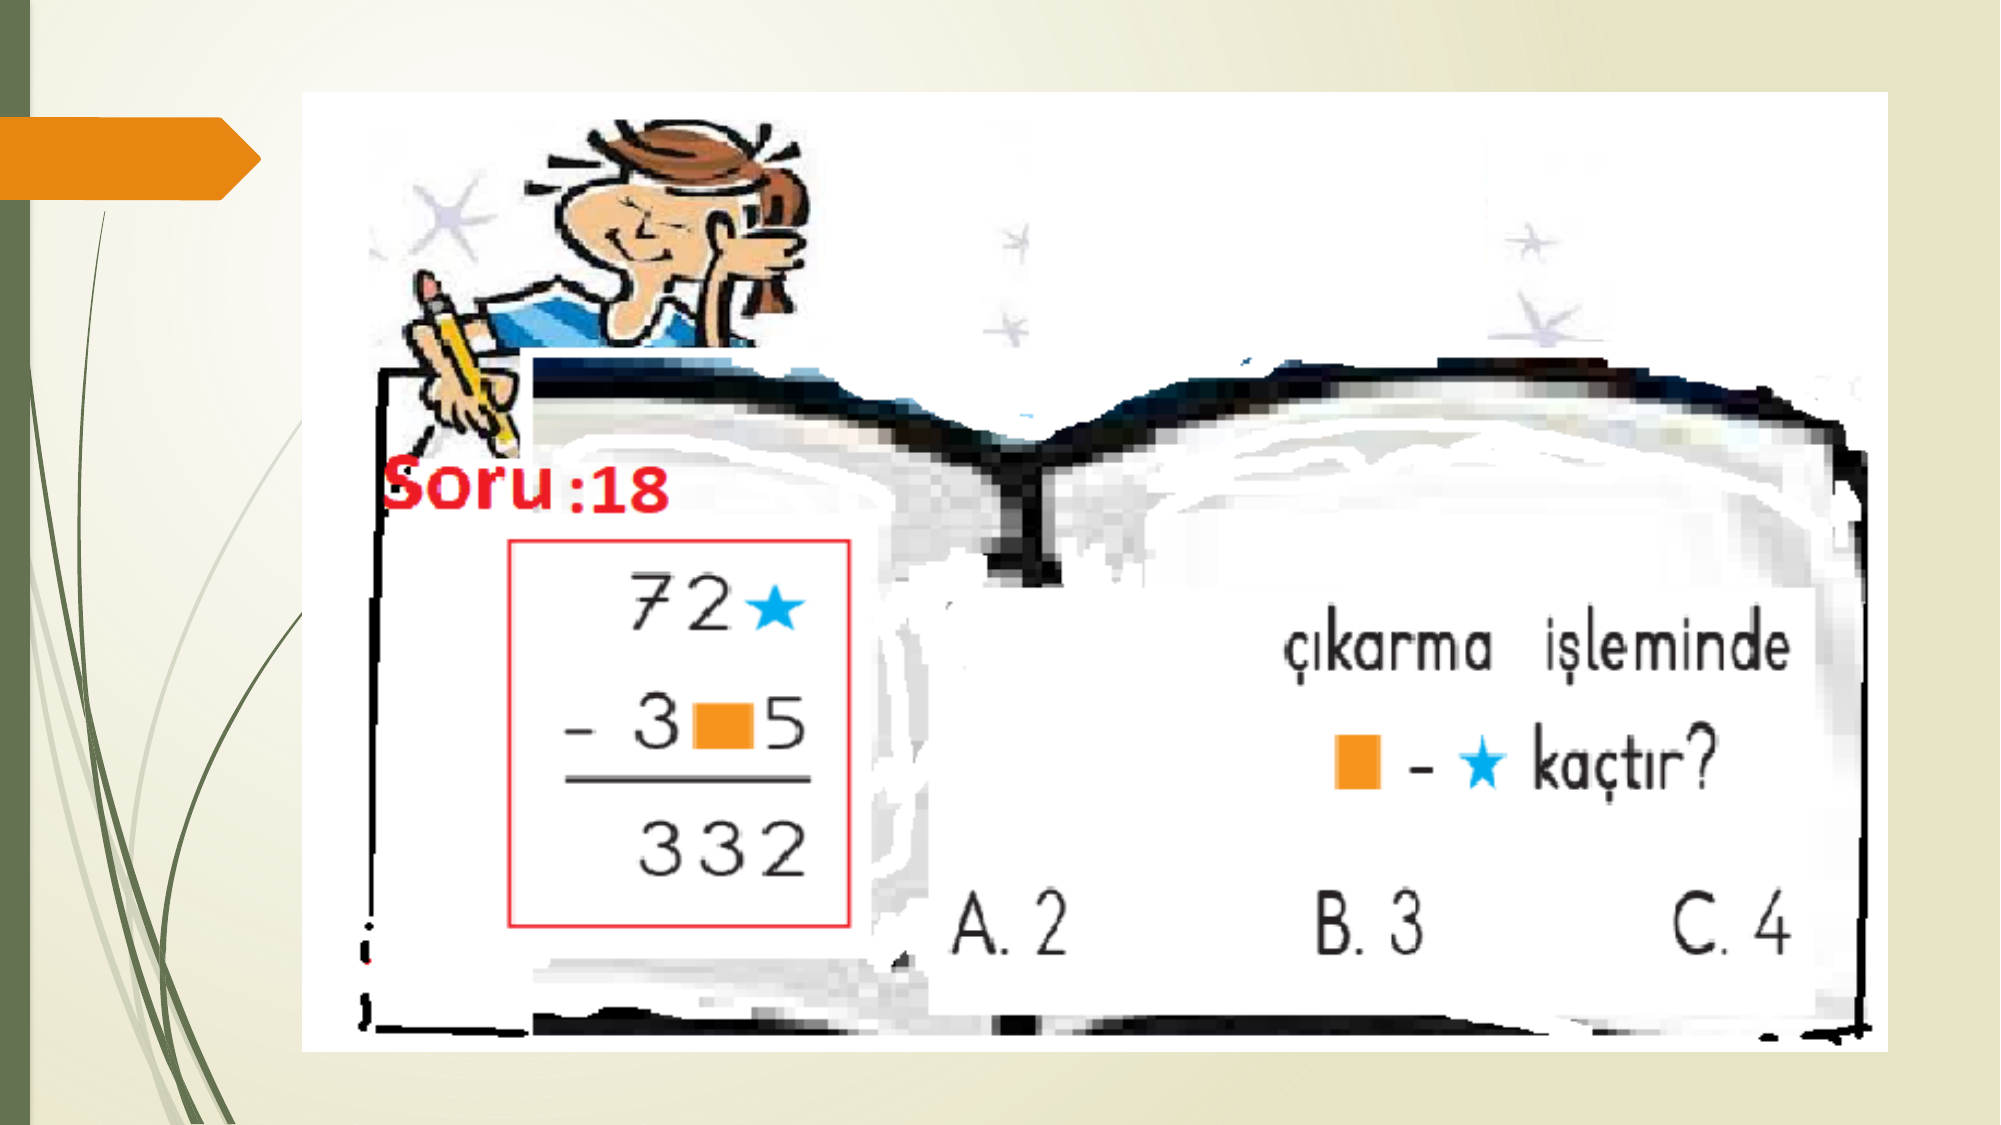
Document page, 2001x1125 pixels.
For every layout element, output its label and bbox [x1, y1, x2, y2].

picture [301, 91, 1889, 1052]
